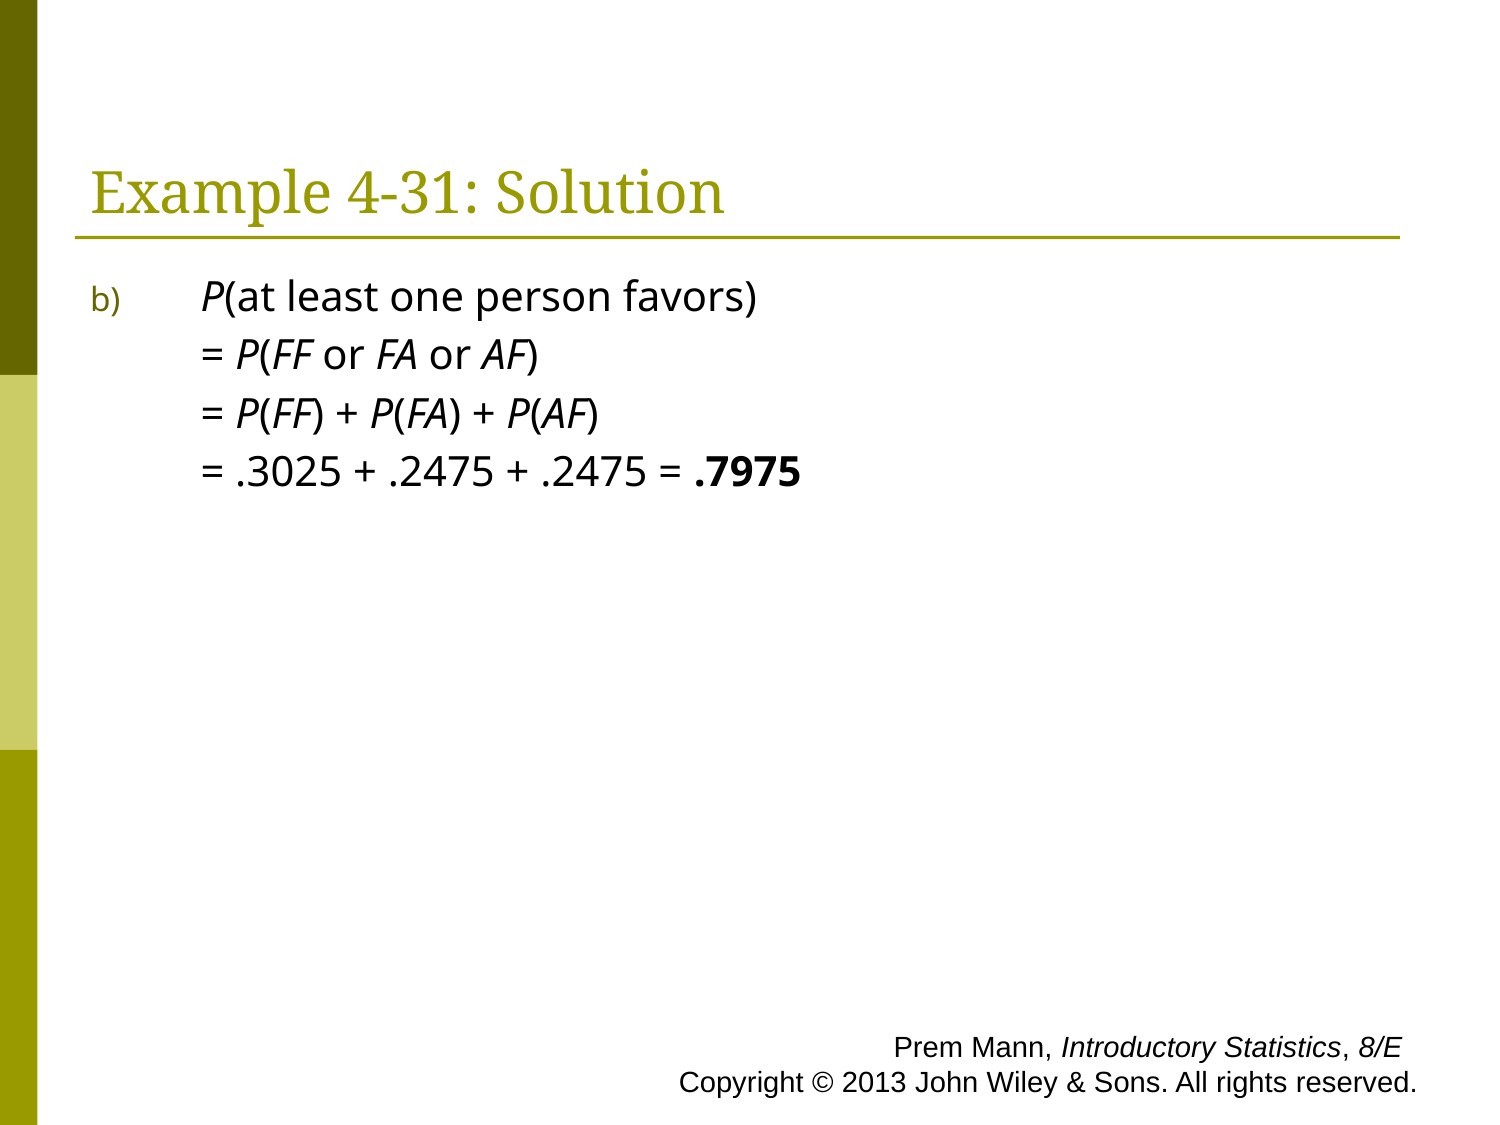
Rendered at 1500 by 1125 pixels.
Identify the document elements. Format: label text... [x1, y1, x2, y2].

list P(at least one person favors) = P(FF or FA or AF) = P(FF) + P(FA) + P(AF) = .3025 + .2475 + .2475 = .7975 [75, 262, 1432, 938]
text_box Prem Mann, Introductory Statistics, 8/E Copyright © 2013 John Wiley & Sons. All rights reserved. [664, 1020, 1449, 1106]
title Example 4-31: Solution [75, 45, 1425, 233]
